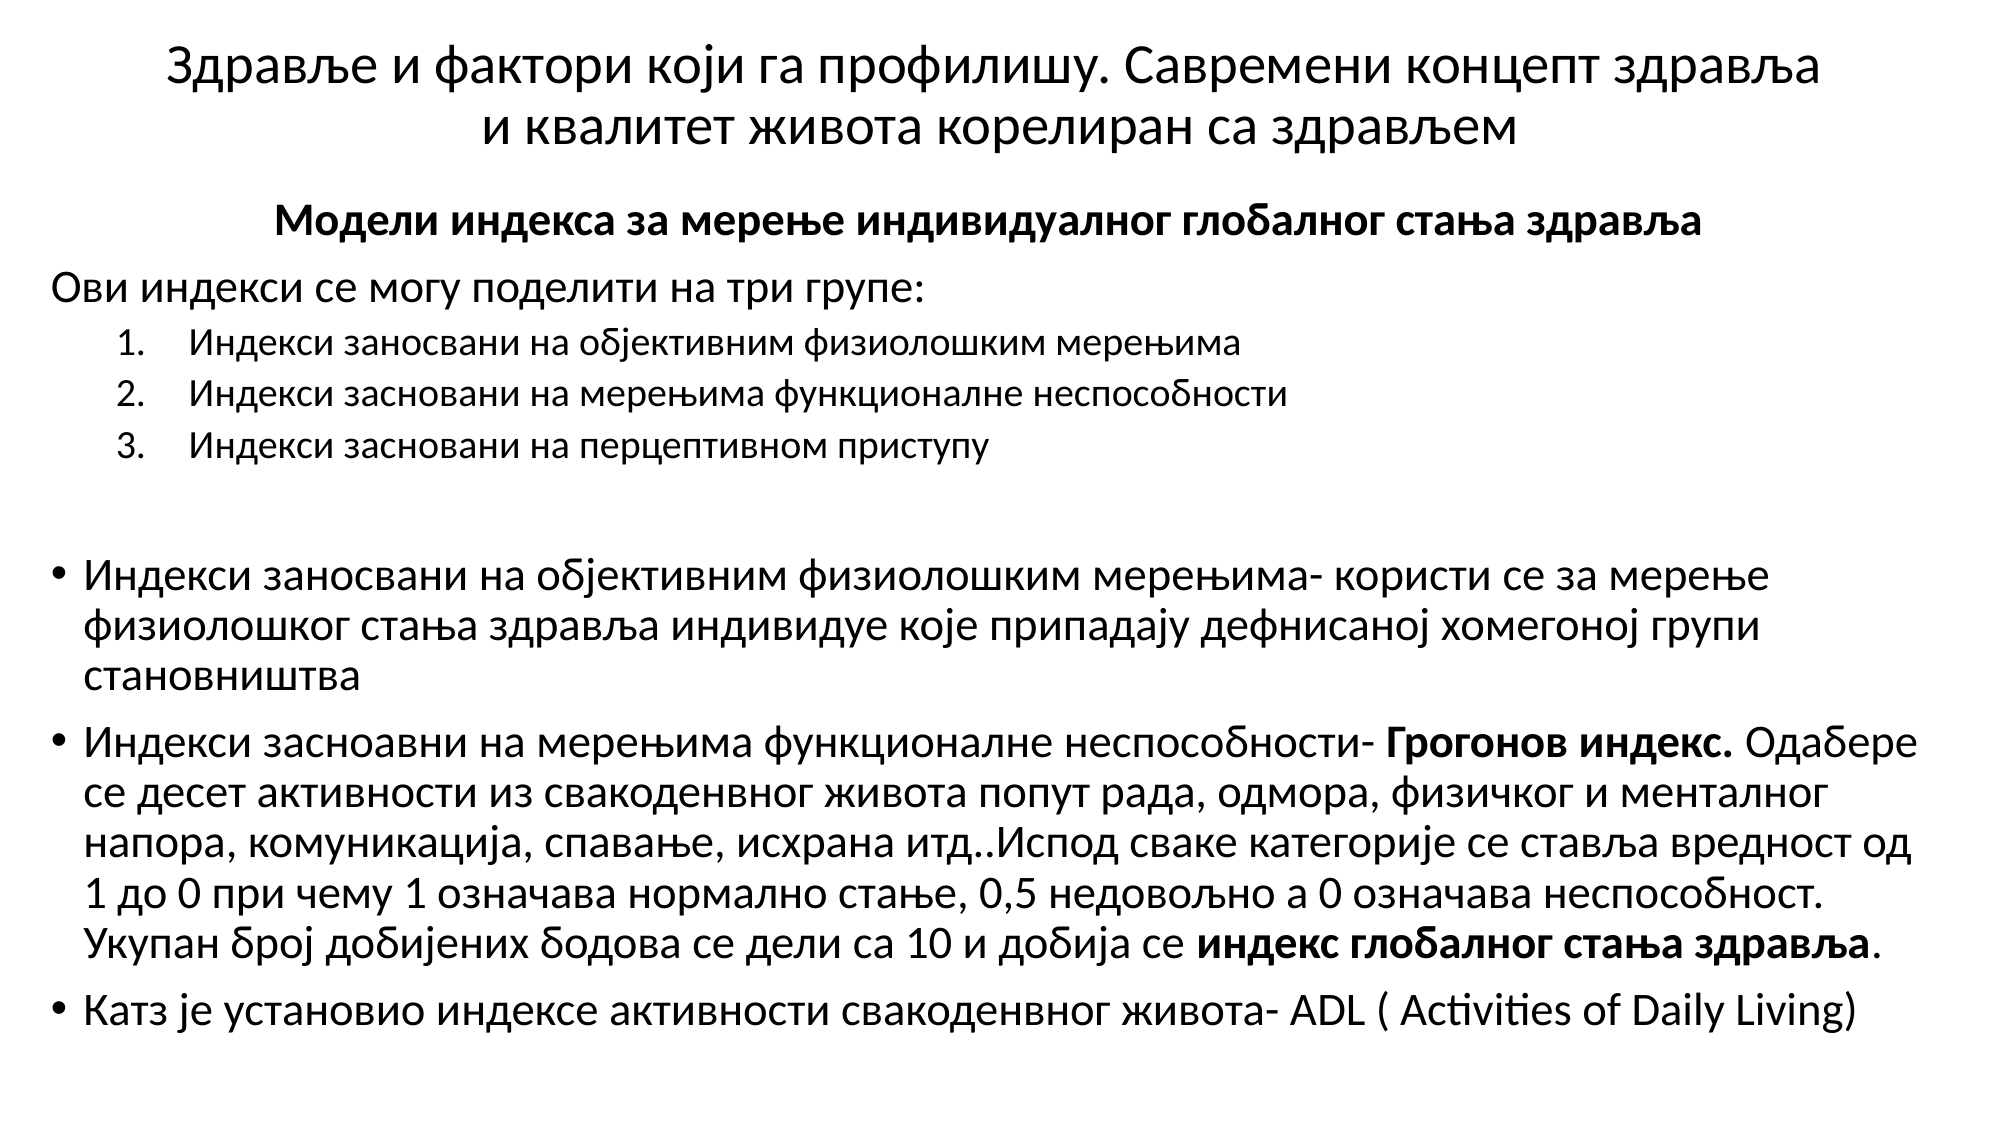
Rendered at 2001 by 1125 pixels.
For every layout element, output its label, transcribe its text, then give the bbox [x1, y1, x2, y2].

list Модели индекса за мерење индивидуалног глобалног стања здравља Ови индекси се могу поделити на три групе: Индекси заносвани на објективним физиолошким мерењима Индекси засновани на мерењима функционалне неспособности Индекси засновани на перцептивном приступу Индекси заносвани на објективним физиолошким мерењима- користи се за мерење физиолошког стања здравља индивидуе које припадају дефнисаној хомегоној групи становништва Индекси засноавни на мерењима функционалне неспособности- Грогонов индекс. Одабере се десет активности из свакоденвног живота попут рада, одмора, физичког и менталног напора, комуникација, спавање, исхрана итд..Испод сваке категорије се ставља вредност од 1 до 0 при чему 1 означава нормално стање, 0,5 недовољно а 0 означава неспособност. Укупан број добијених бодова се дели са 10 и добија се индекс глобалног стања здравља. Катз је установио индексе активности свакоденвног живота- АDL ( Activities of Daily Living) [35, 188, 1942, 1078]
title Здравље и фактори који га профилишу. Савремени концепт здравља и квалитет живота корелиран са здрављем [137, 27, 1863, 165]
